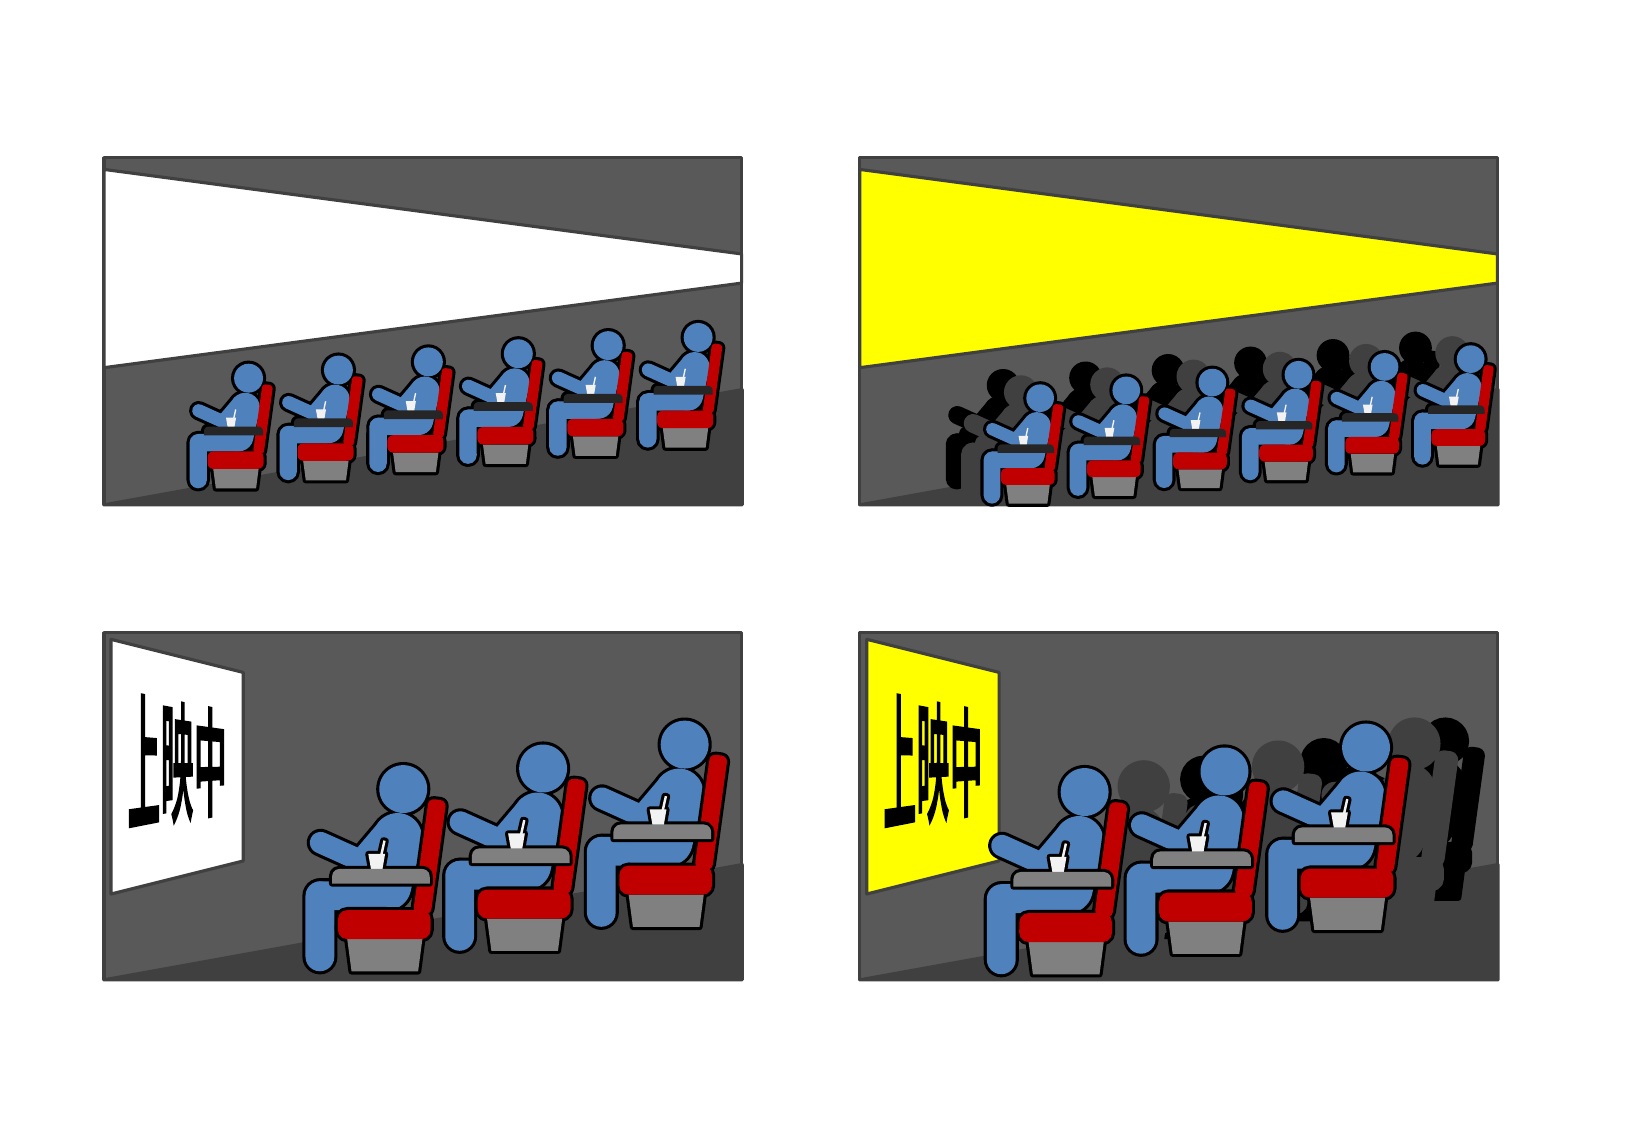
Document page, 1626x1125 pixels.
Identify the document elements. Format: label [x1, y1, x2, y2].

text_box [859, 157, 1499, 506]
text_box [103, 157, 743, 506]
text_box [103, 632, 743, 981]
text_box [859, 632, 1499, 981]
